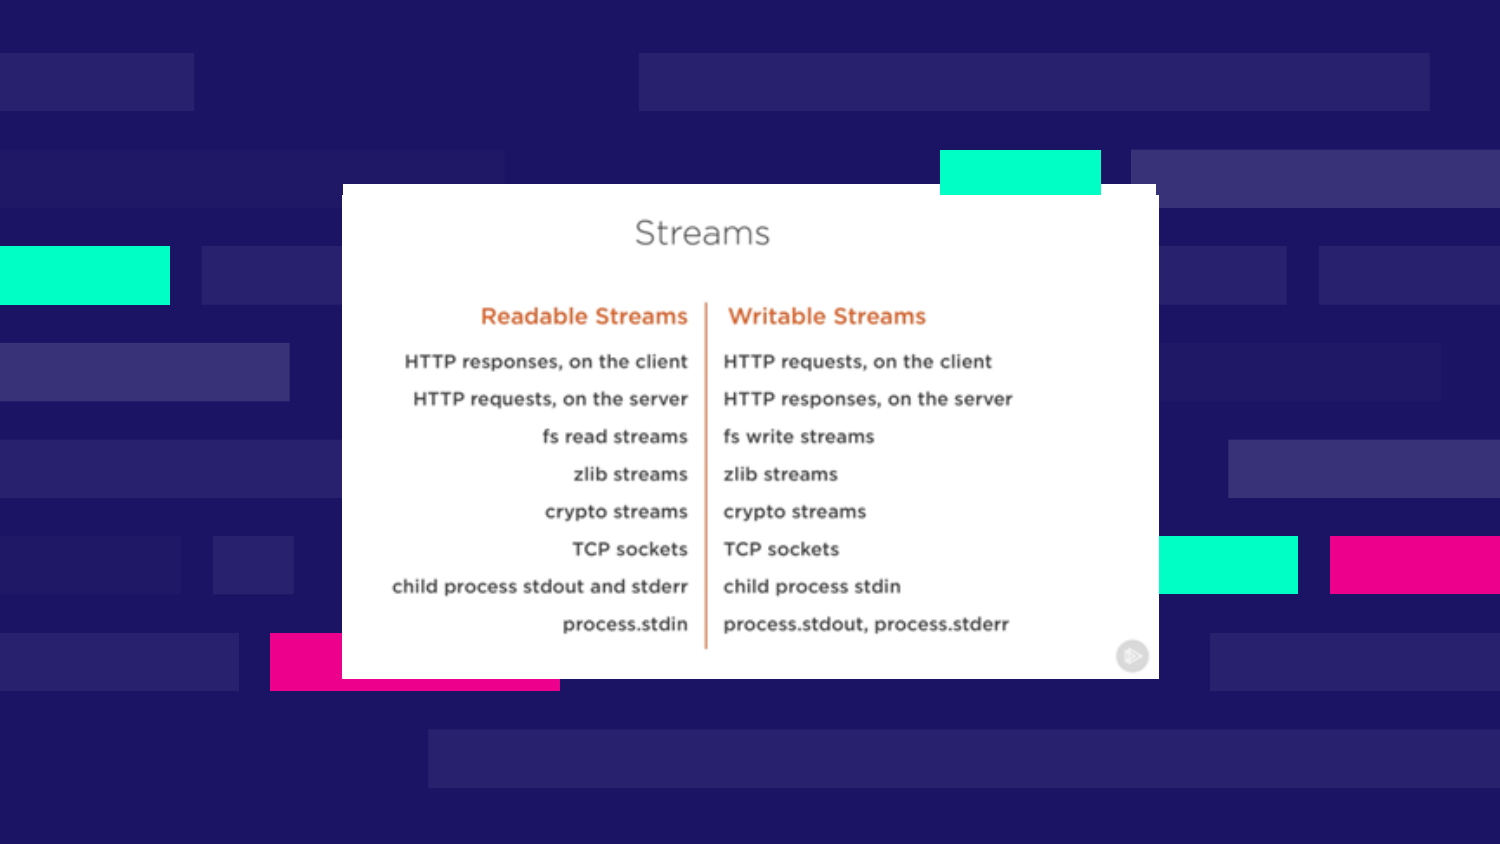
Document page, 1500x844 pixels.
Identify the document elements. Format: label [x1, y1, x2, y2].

picture [342, 194, 1159, 679]
